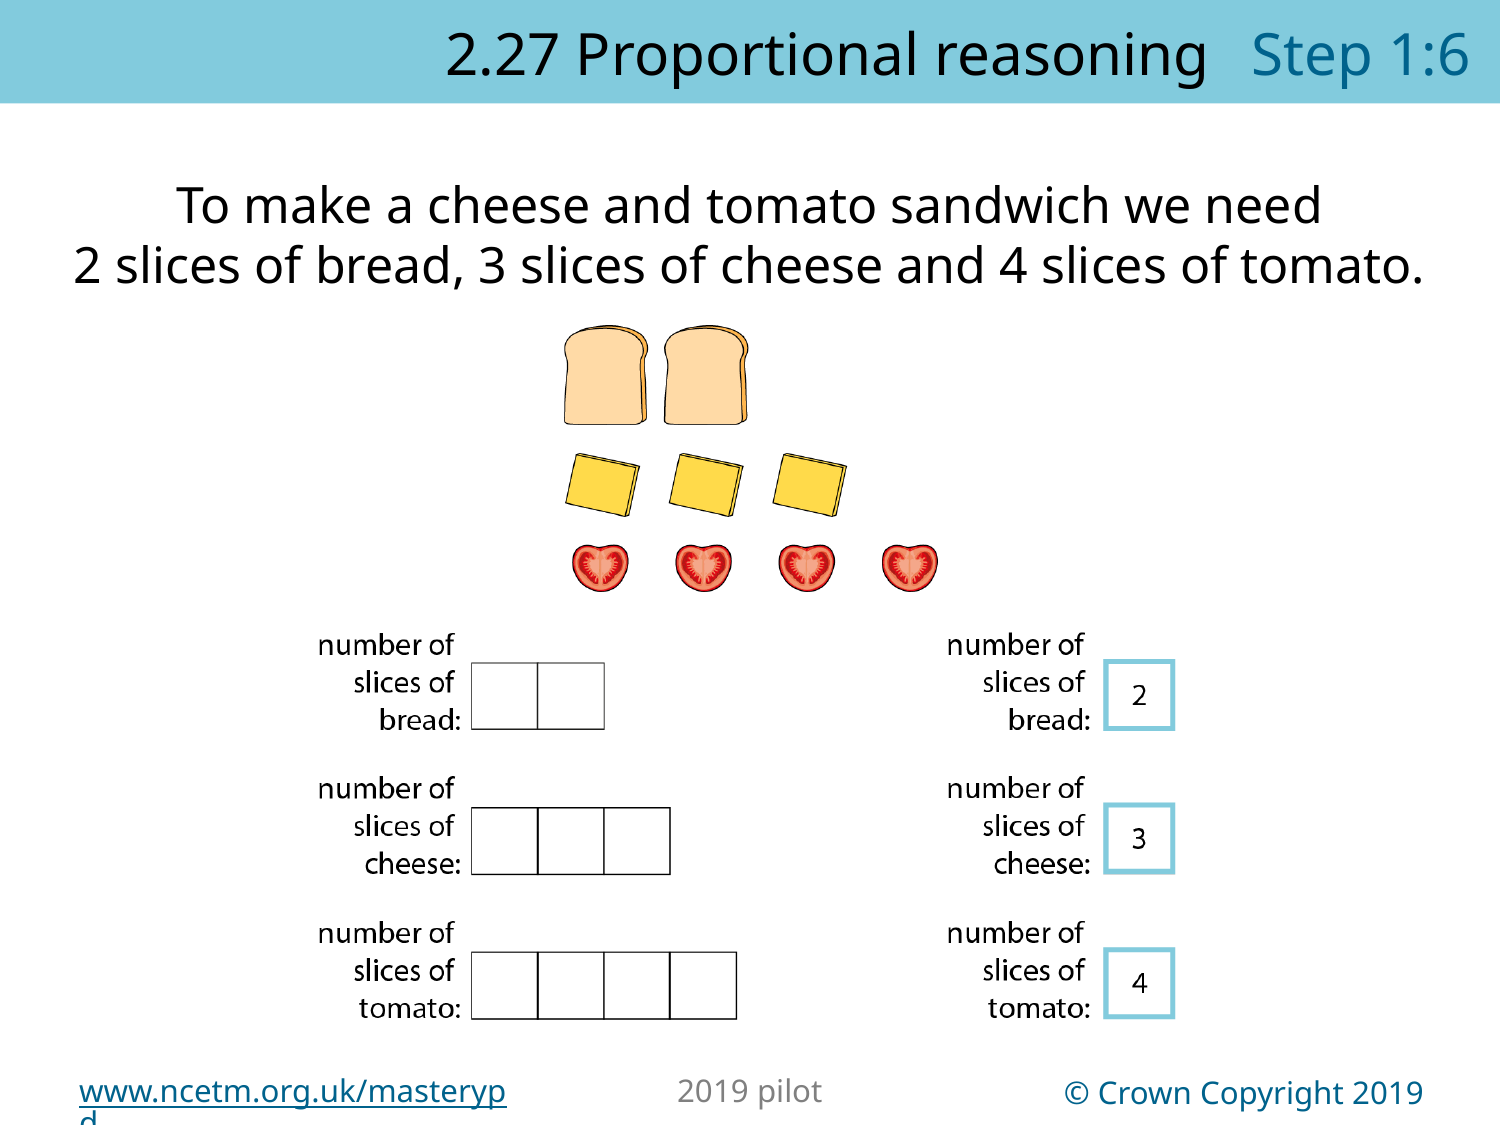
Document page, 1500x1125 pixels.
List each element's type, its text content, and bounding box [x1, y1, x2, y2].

text_box To make a cheese and tomato sandwich we need 2 slices of bread, 3 slices of cheese and 4 slices of tomato. [58, 165, 1441, 301]
list 2.27 Proportional reasoning Step 1:6 [0, 0, 1500, 104]
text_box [308, 615, 1192, 1040]
picture [549, 325, 951, 605]
